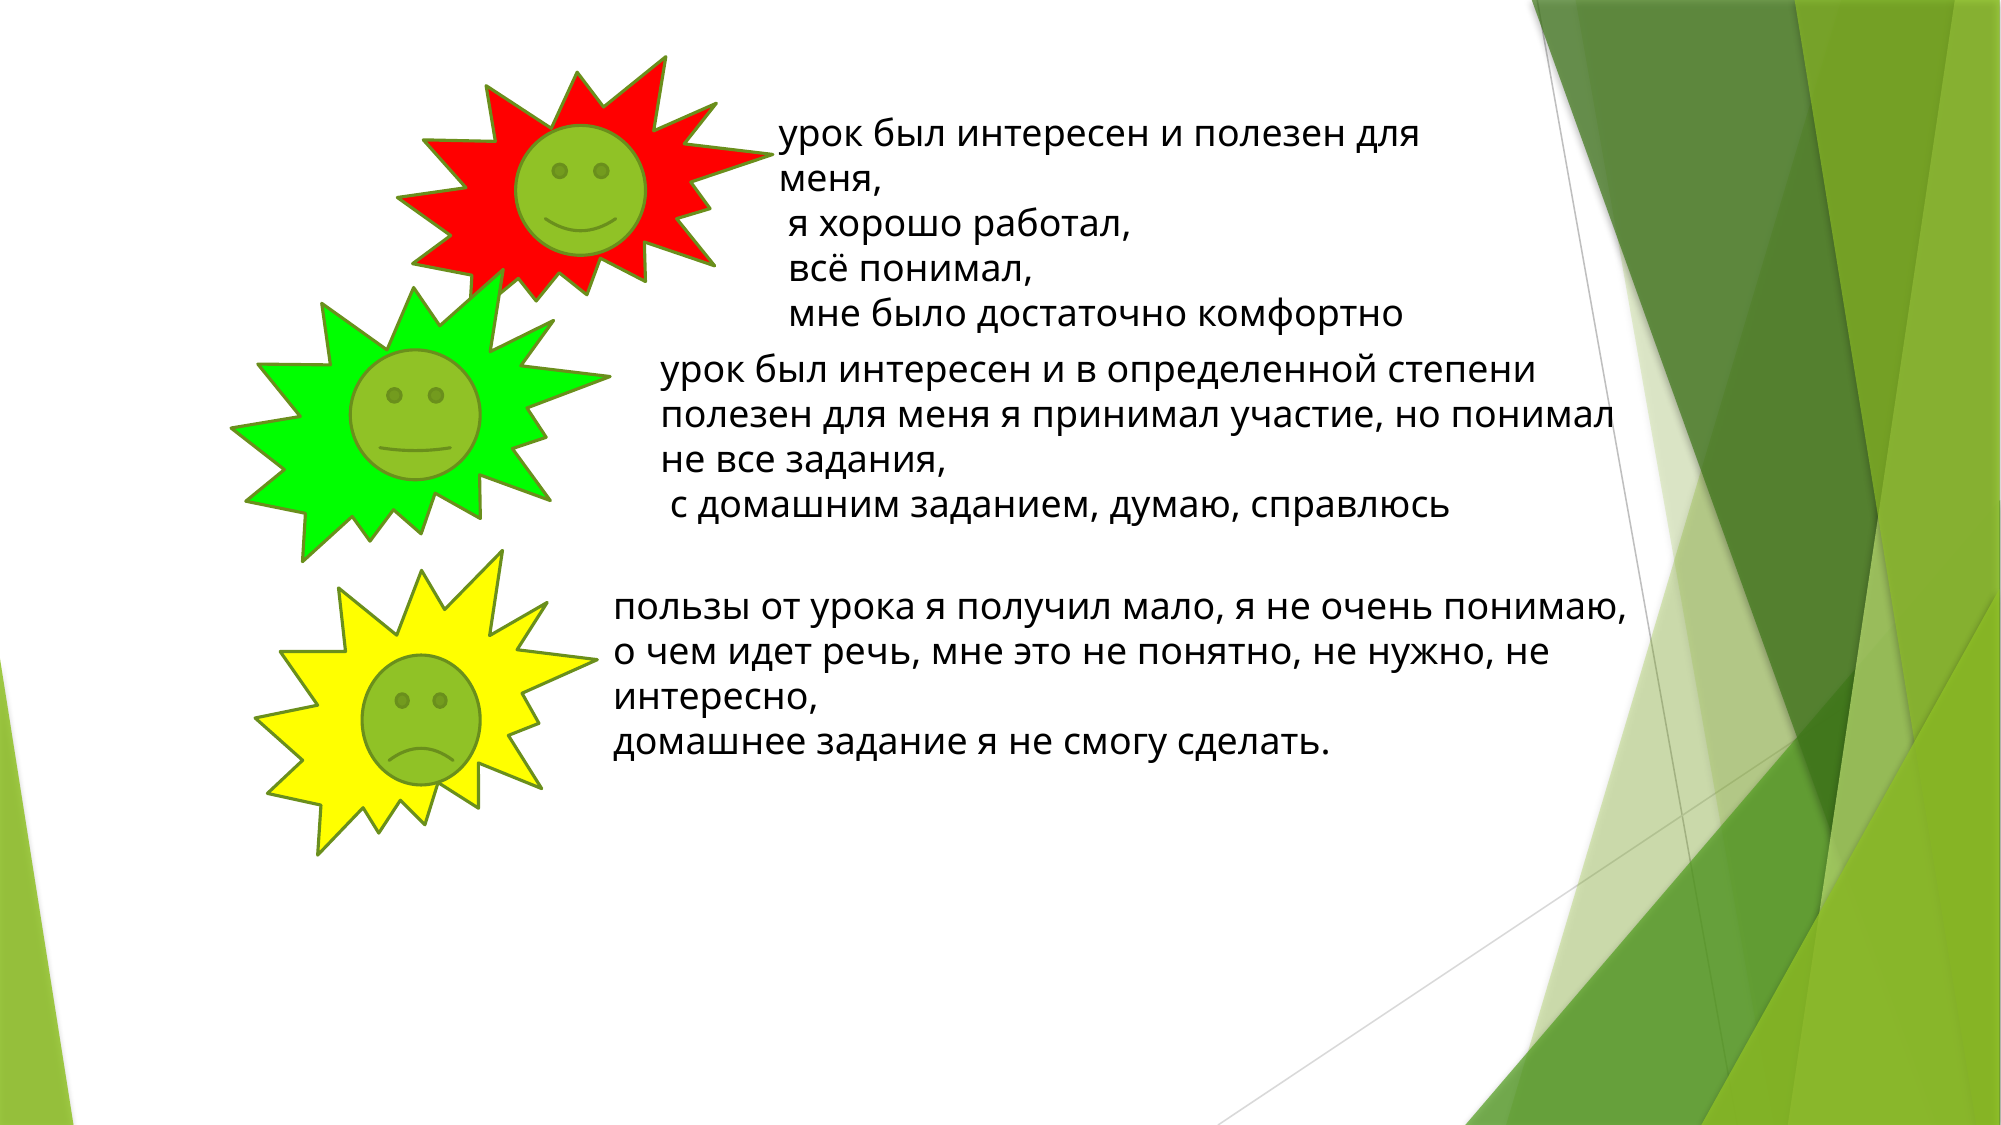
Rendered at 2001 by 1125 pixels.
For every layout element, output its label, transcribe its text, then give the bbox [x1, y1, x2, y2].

text_box [360, 653, 482, 787]
text_box [229, 268, 612, 564]
text_box [348, 348, 482, 482]
text_box [395, 55, 775, 303]
text_box урок был интересен и полезен для меня, я хорошо работал, всё понимал, мне было достаточно комфортно [763, 267, 1514, 337]
text_box [695, 2, 1989, 267]
text_box урок был интересен и в определенной степени полезен для меня я принимал участие, но понимал не все задания, с домашним заданием, думаю, справлюсь [645, 337, 1662, 533]
text_box пользы от урока я получил мало, я не очень понимаю, о чем идет речь, мне это не понятно, не нужно, не интересно, домашнее задание я не смогу сделать. [598, 574, 1674, 769]
text_box 3 [253, 548, 599, 857]
text_box [514, 123, 648, 257]
title [399, 704, 1750, 892]
